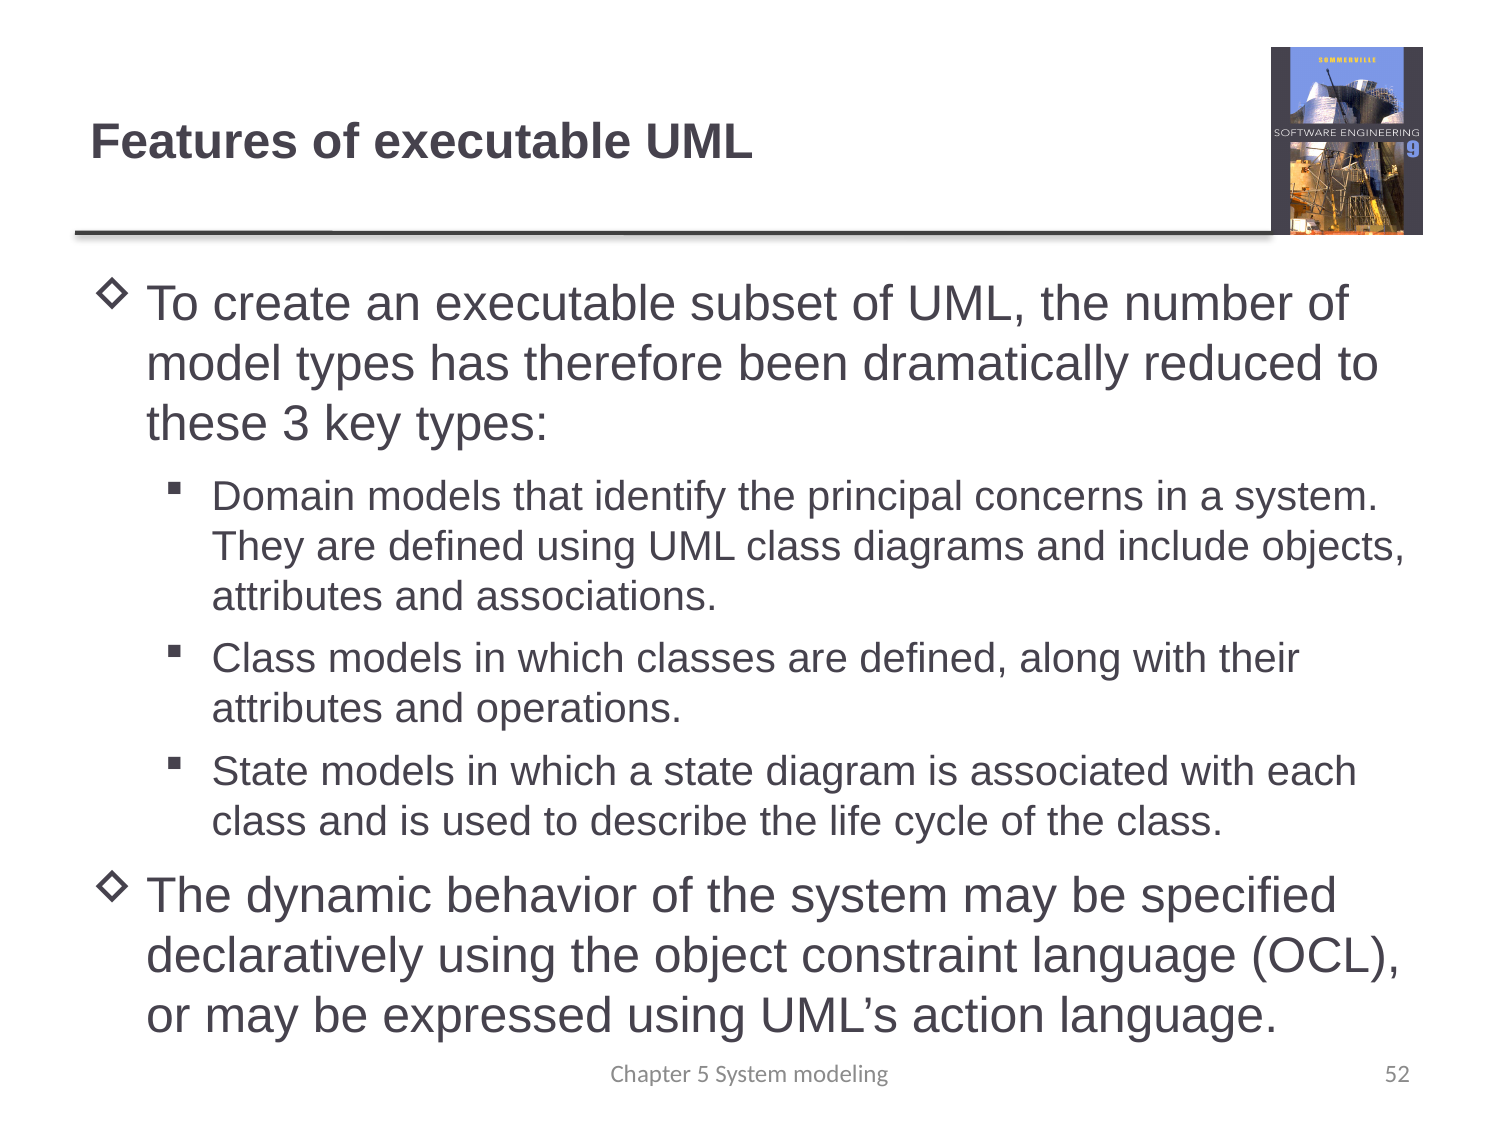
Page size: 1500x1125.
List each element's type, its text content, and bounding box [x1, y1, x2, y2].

footer Chapter 5 System modeling [512, 1042, 988, 1103]
title Features of executable UML [74, 44, 1272, 233]
slide_number 52 [1074, 1042, 1425, 1103]
list To create an executable subset of UML, the number of model types has therefore been dramatically reduced to these 3 key types: Domain models that identify the principal concerns in a system. They are defined using UML class diagrams and include objects, attributes and associations. Class models in which classes are defined, along with their attributes and operations. State models in which a state diagram is associated with each class and is used to describe the life cycle of the class. The dynamic behavior of the system may be specified declaratively using the object constraint language (OCL), or may be expressed using UML’s action language. [75, 262, 1425, 1005]
picture [1272, 47, 1423, 235]
